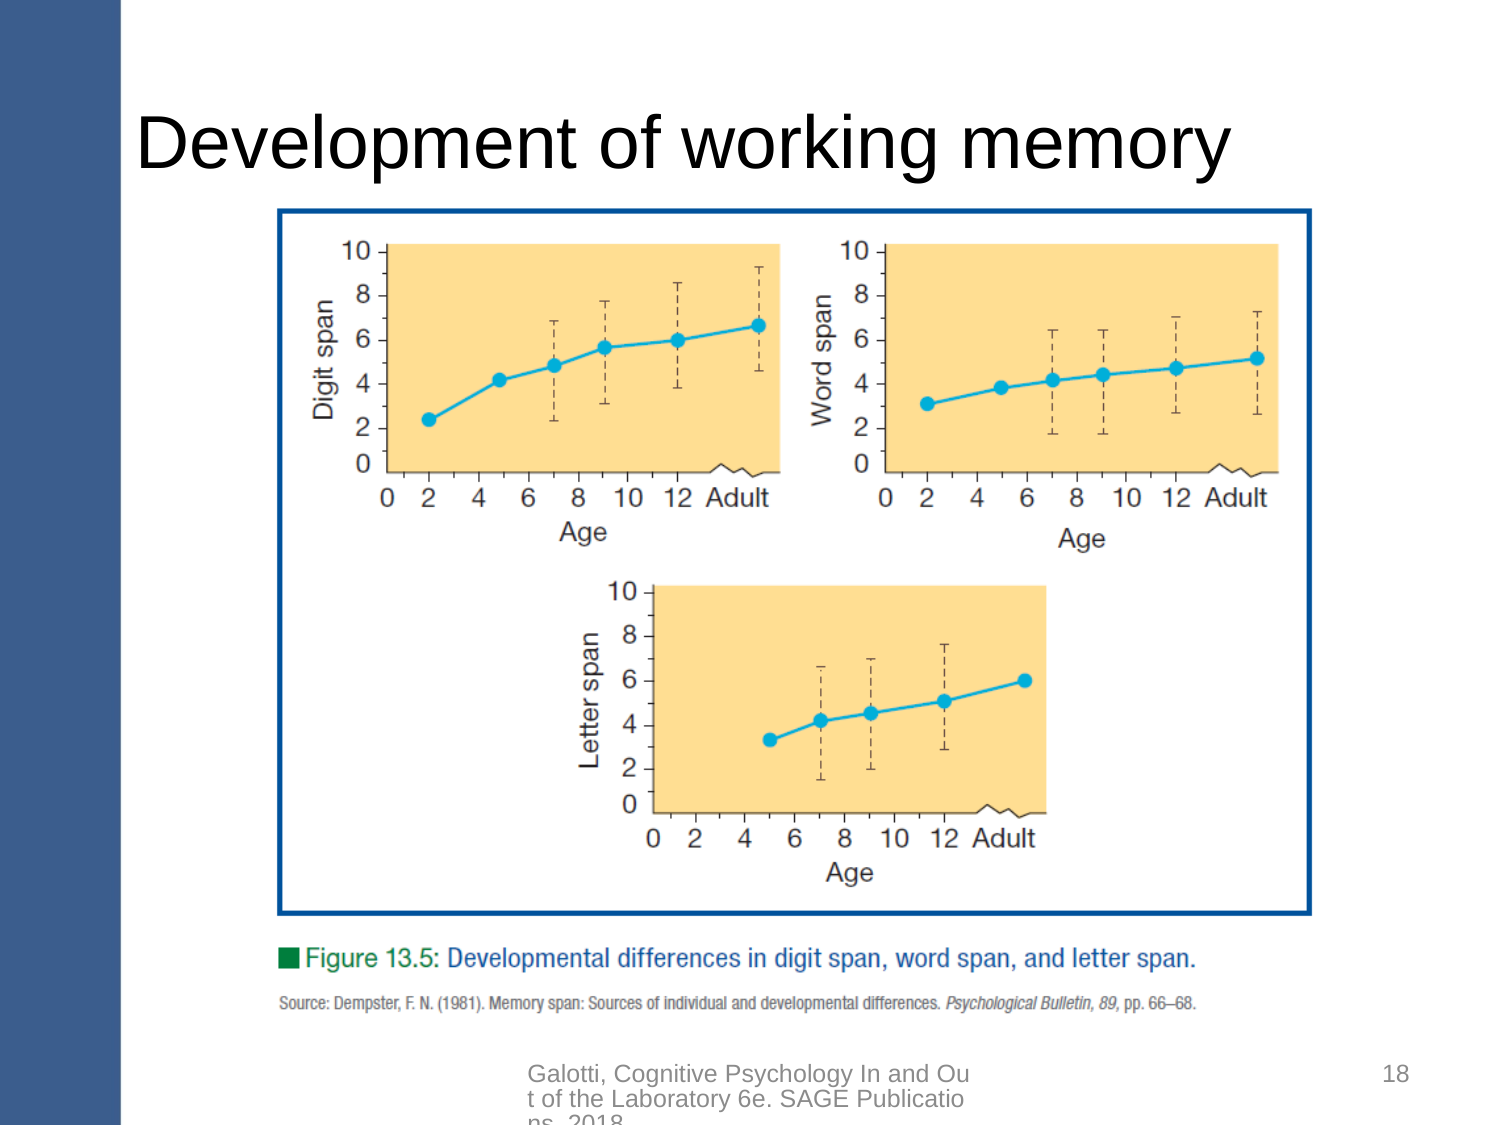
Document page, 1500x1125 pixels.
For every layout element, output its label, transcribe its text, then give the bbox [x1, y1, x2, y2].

footer Galotti, Cognitive Psychology In and Out of the Laboratory 6e. SAGE Publications, 2018. [512, 1042, 988, 1103]
picture [0, 0, 1500, 1125]
slide_number 18 [1074, 1042, 1425, 1103]
title Development of working memory [120, 44, 1471, 233]
